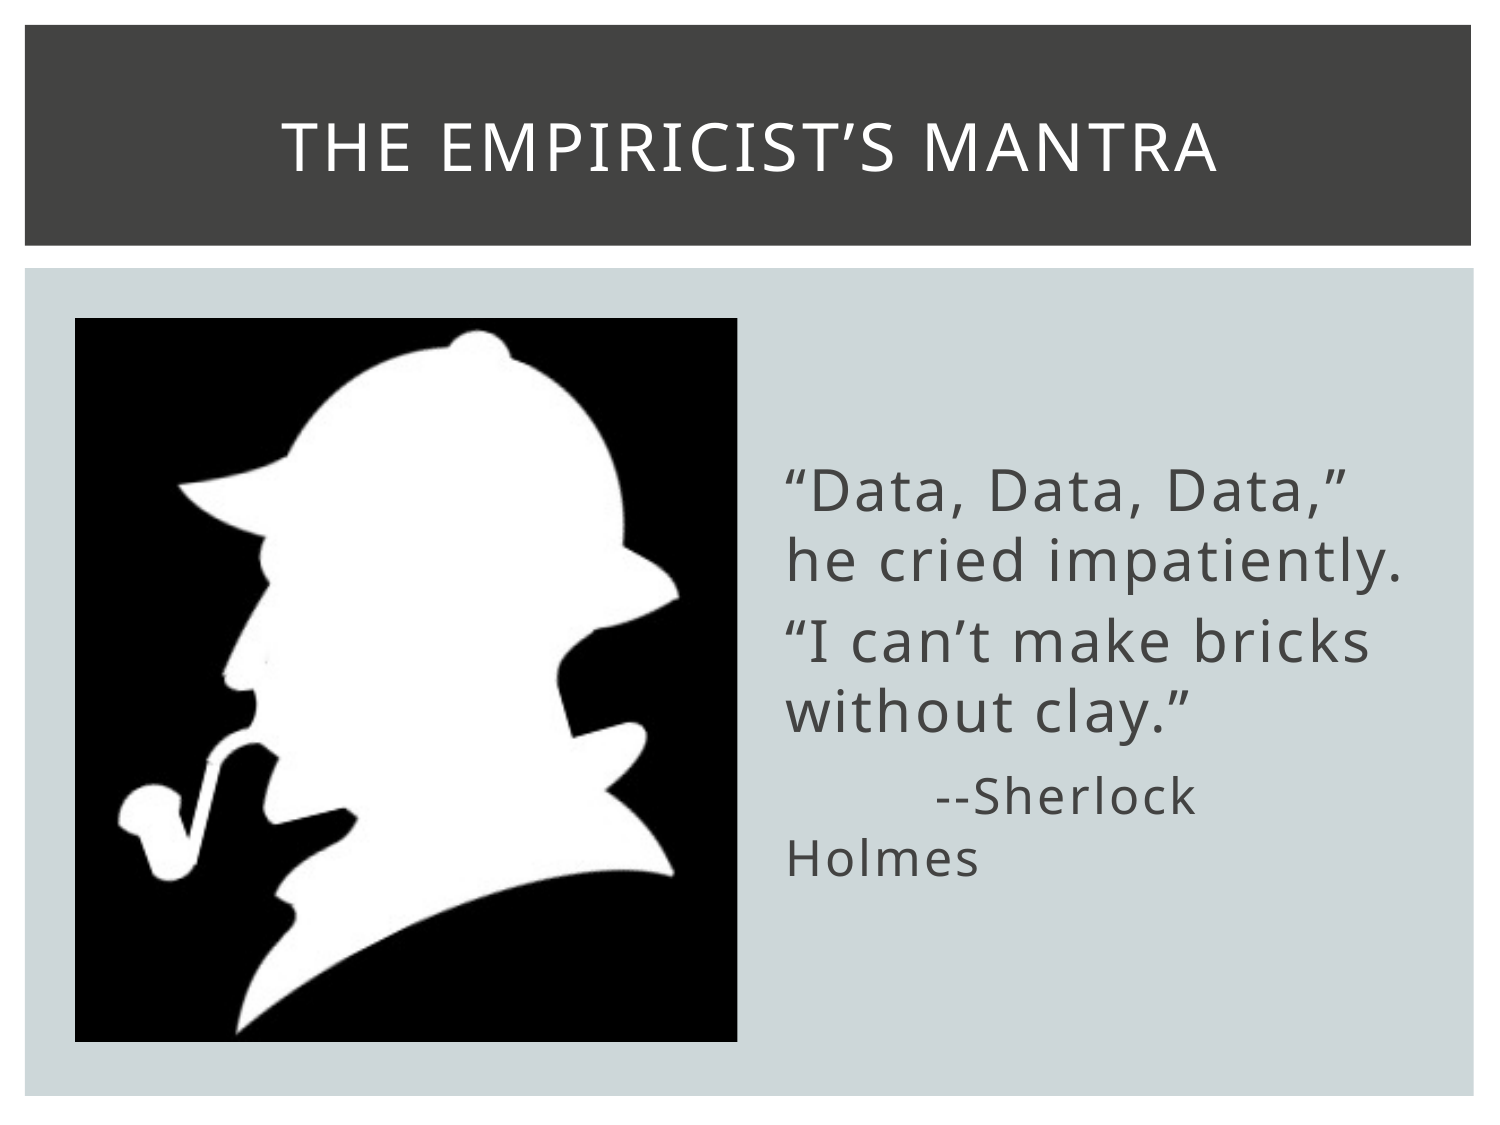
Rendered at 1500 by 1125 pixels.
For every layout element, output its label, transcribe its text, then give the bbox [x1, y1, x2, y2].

title The Empiricist’s Mantra [62, 58, 1438, 232]
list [74, 318, 738, 1042]
list “Data, Data, Data,” he cried impatiently. “I can’t make bricks without clay.” --Sherlock Holmes [762, 281, 1425, 1005]
